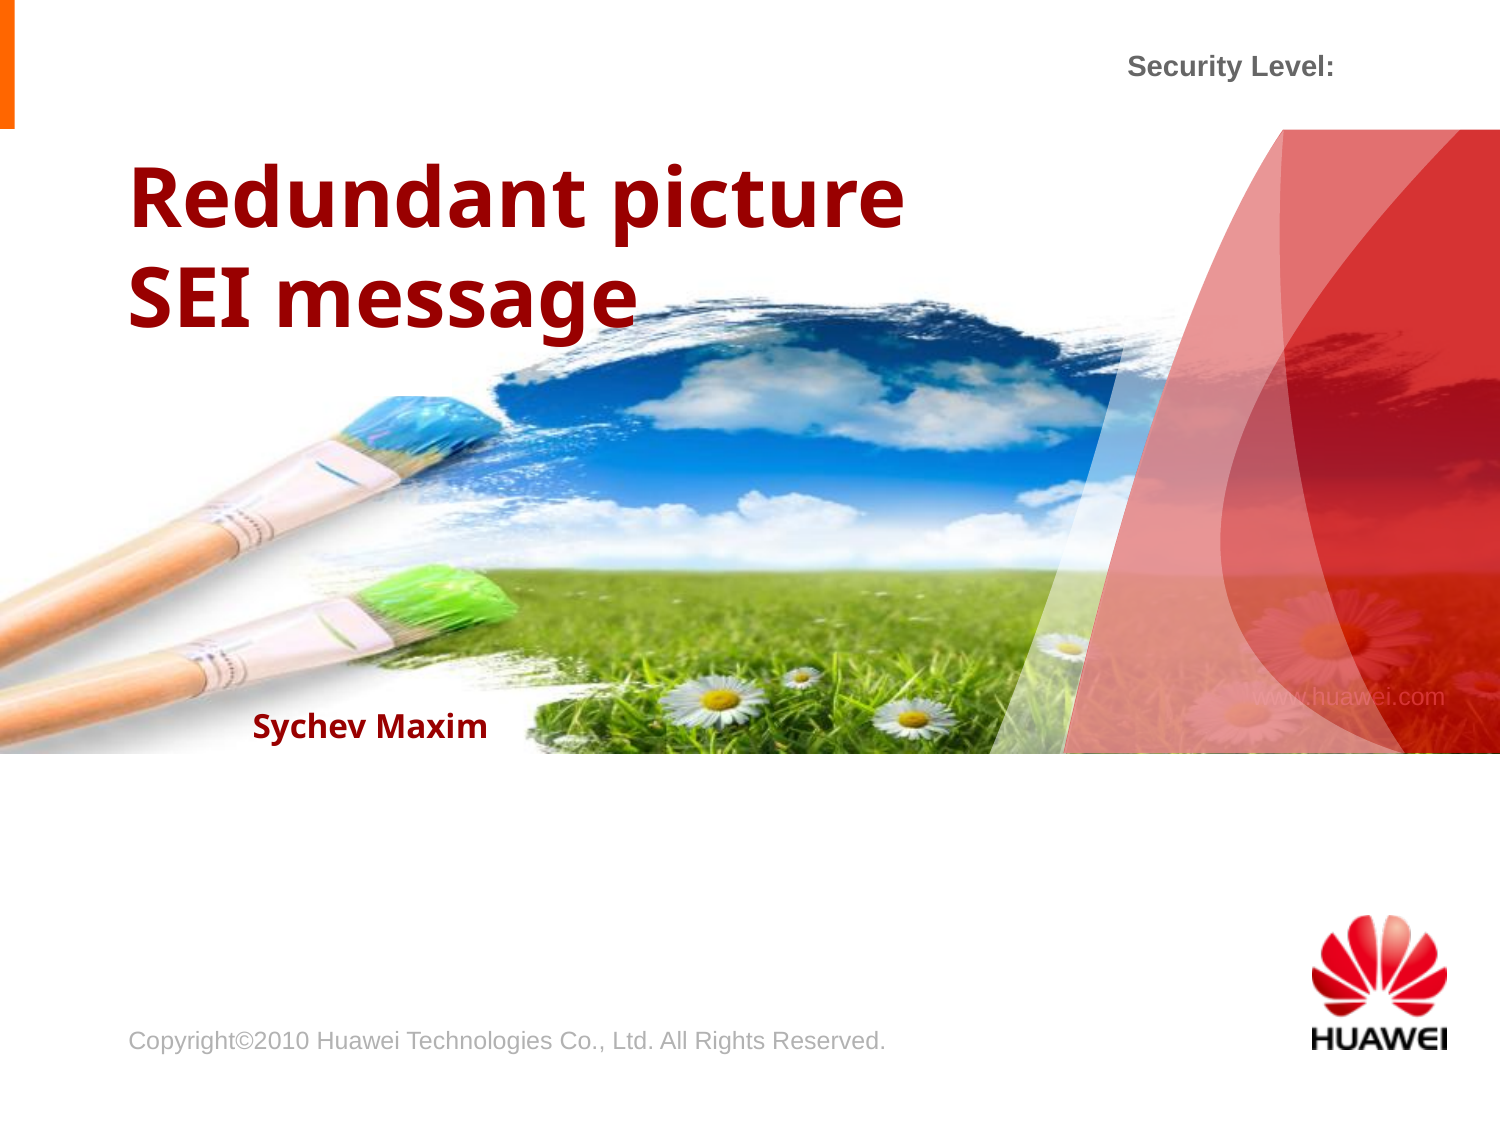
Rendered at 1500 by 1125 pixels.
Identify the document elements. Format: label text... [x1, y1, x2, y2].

title Redundant picture SEI message [112, 125, 1163, 363]
text_box Sychev Maxim [237, 687, 513, 763]
picture [1312, 915, 1447, 1050]
picture [0, 128, 1119, 754]
